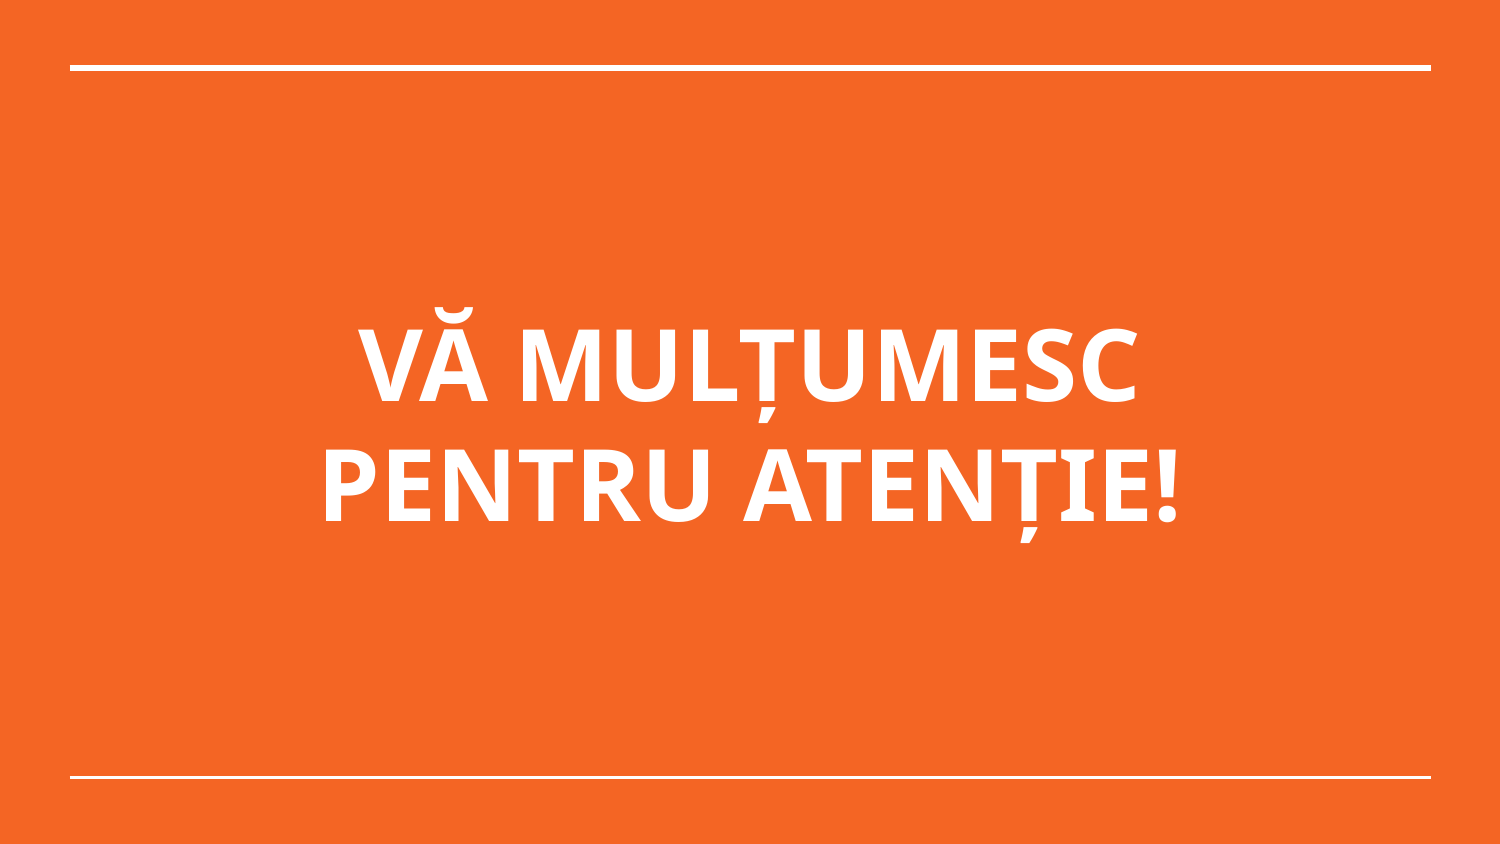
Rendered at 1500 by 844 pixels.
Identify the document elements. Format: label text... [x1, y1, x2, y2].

title VĂ MULȚUMESC PENTRU ATENȚIE! [232, 295, 1268, 549]
